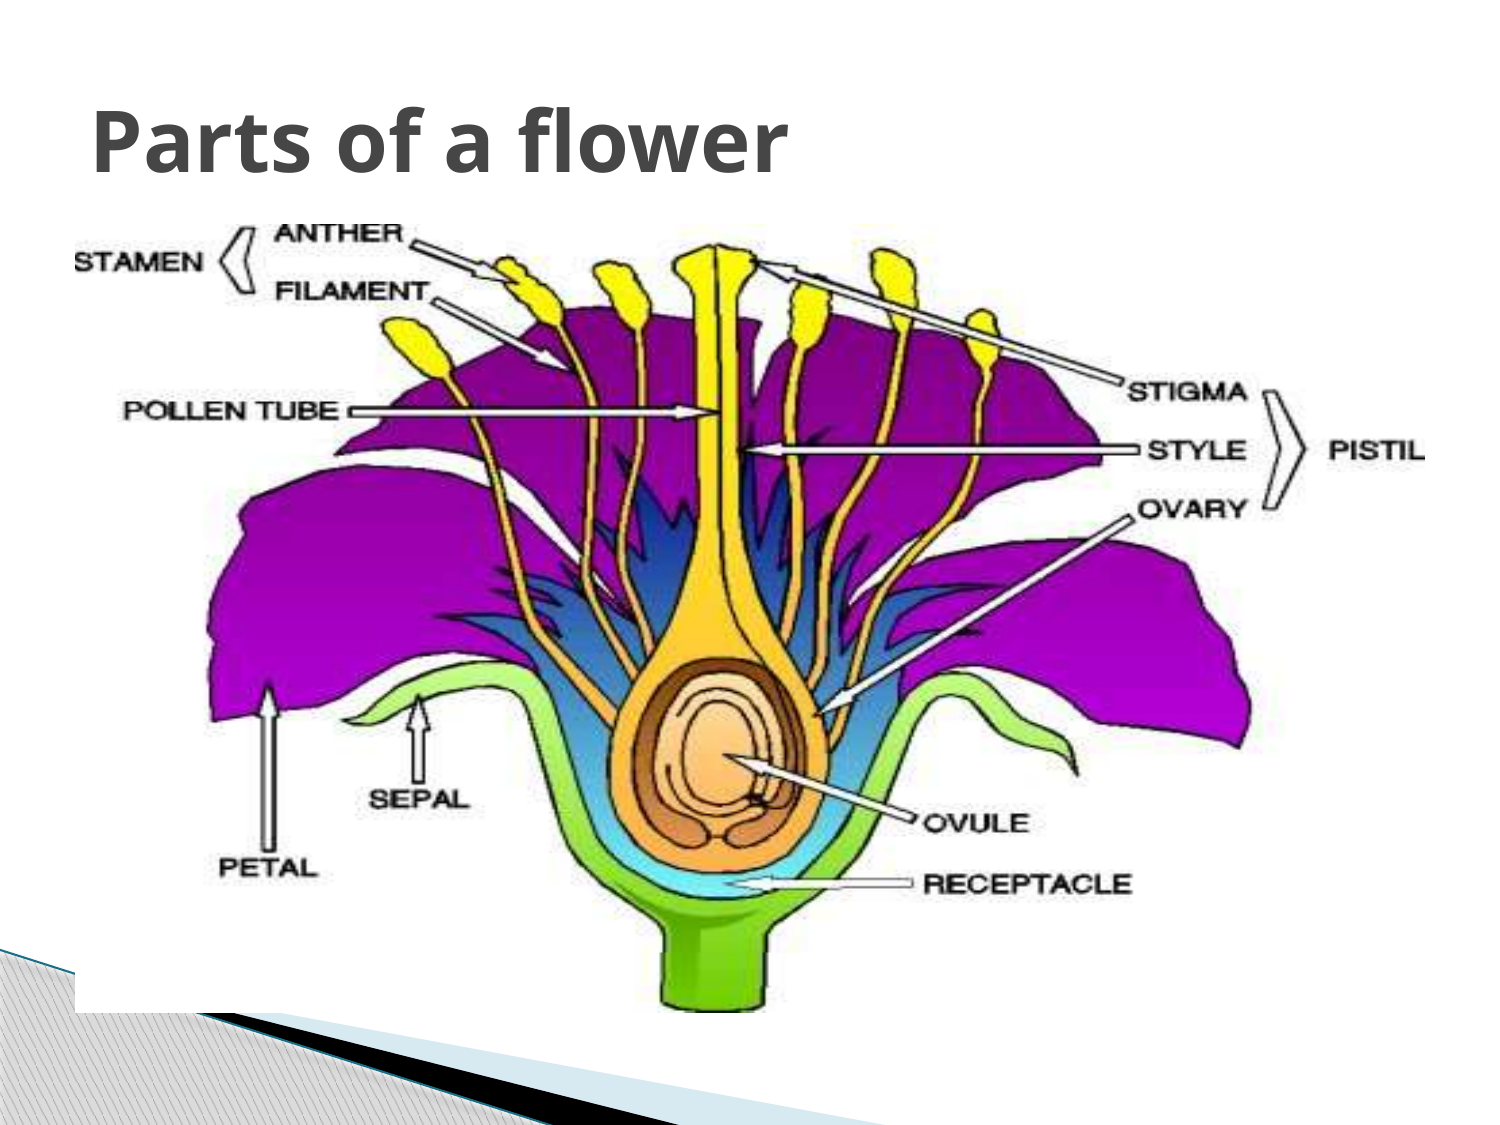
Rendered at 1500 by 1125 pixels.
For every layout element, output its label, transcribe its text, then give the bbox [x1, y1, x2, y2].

title Parts of a flower [75, 45, 1425, 224]
picture [74, 224, 1426, 1013]
